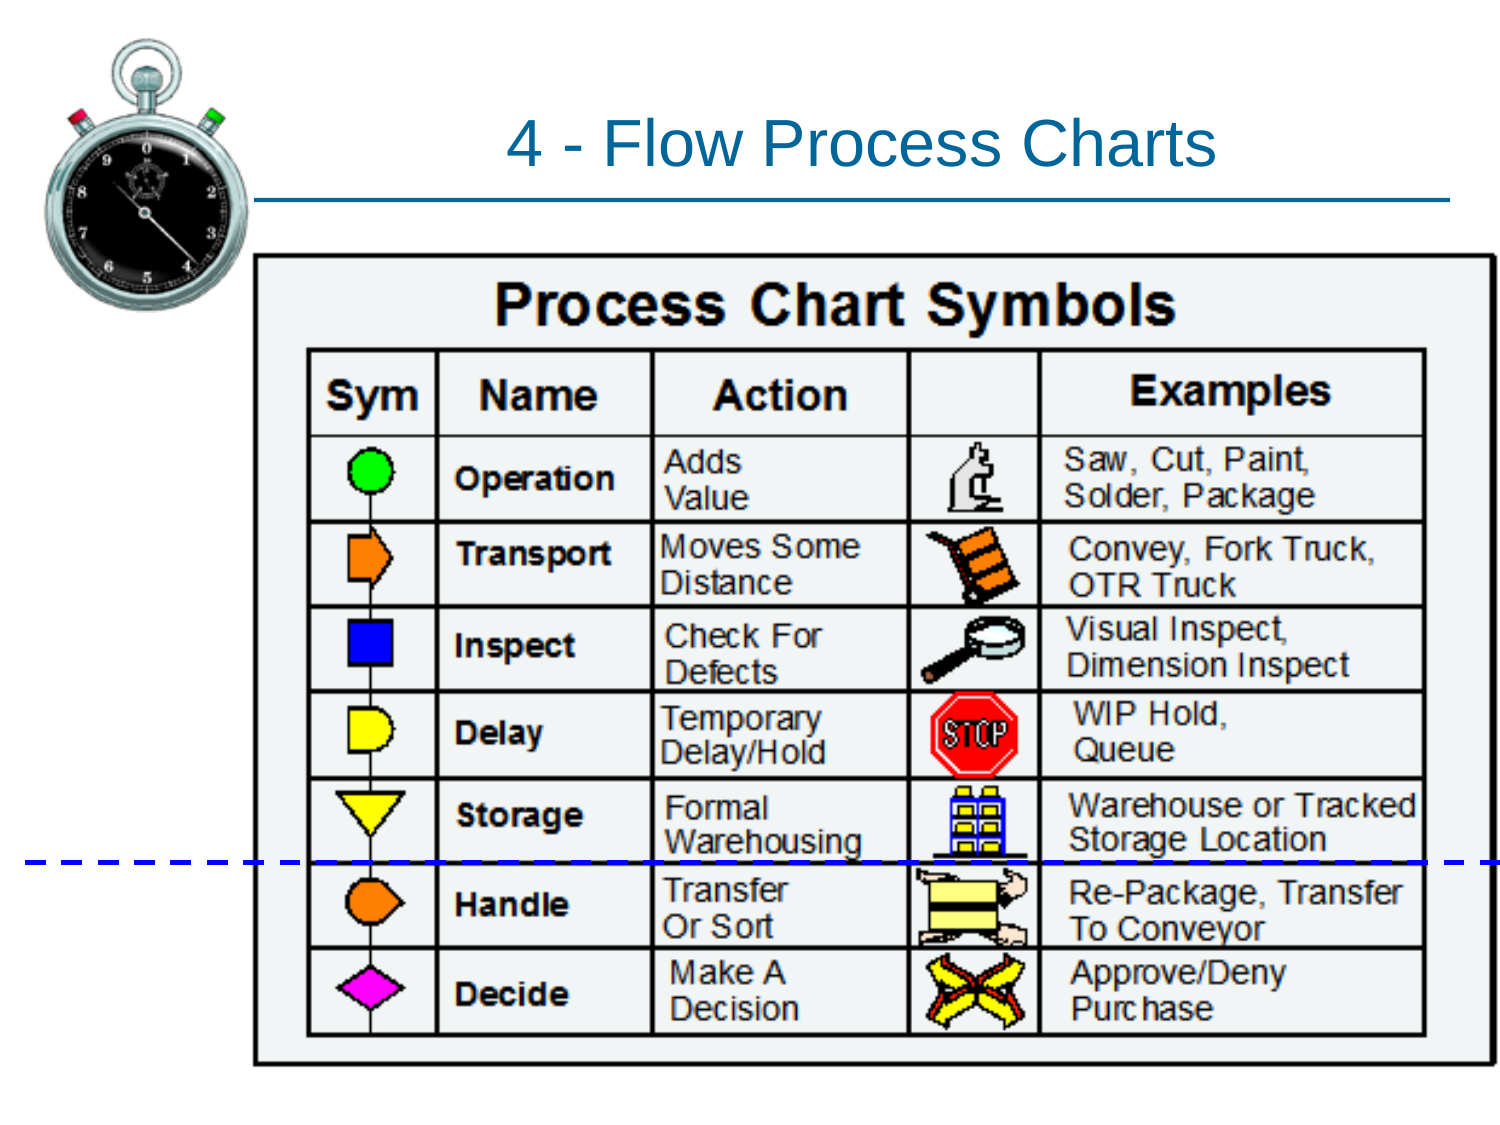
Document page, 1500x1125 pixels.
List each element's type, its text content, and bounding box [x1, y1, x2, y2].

title 4 - Flow Process Charts [275, 37, 1450, 188]
picture [249, 863, 1500, 1073]
picture [37, 37, 1500, 862]
